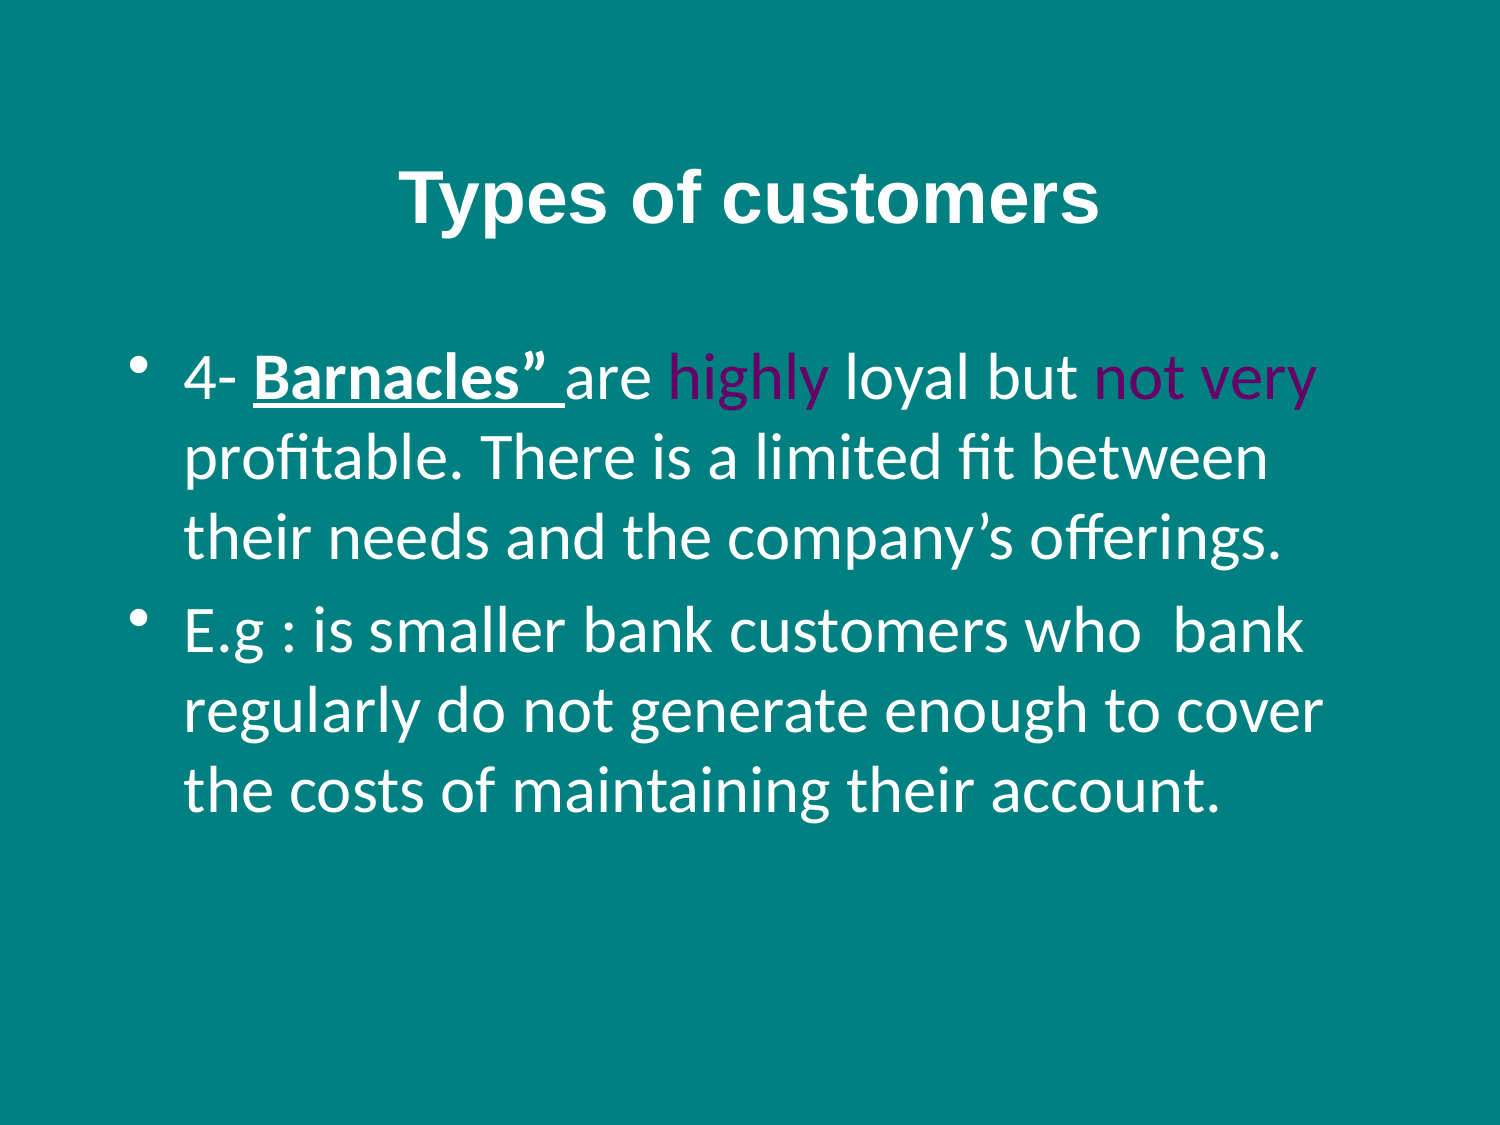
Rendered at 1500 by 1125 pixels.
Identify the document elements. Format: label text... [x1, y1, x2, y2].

list 4- Barnacles” are highly loyal but not very profitable. There is a limited fit between their needs and the company’s offerings. E.g : is smaller bank customers who bank regularly do not generate enough to cover the costs of maintaining their account. [112, 324, 1388, 1001]
title Types of customers [112, 99, 1388, 288]
